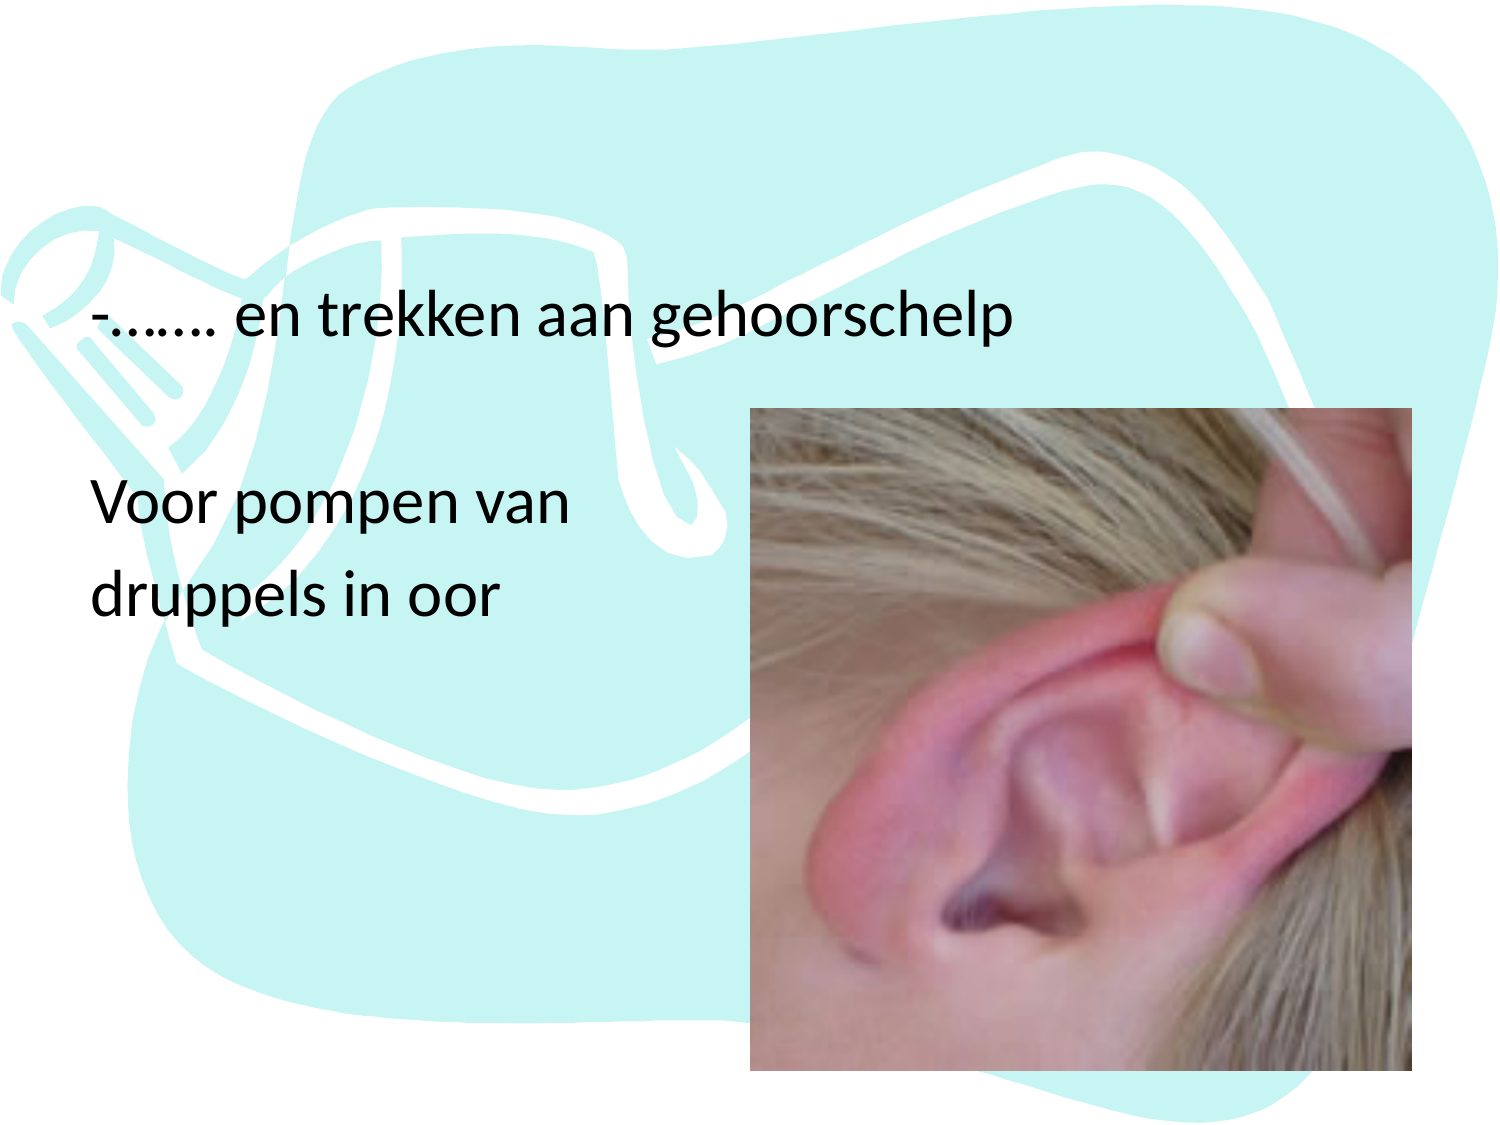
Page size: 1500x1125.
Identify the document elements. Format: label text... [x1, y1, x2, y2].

list -……. en trekken aan gehoorschelp Voor pompen van druppels in oor [75, 262, 1425, 1005]
picture [749, 408, 1412, 1071]
